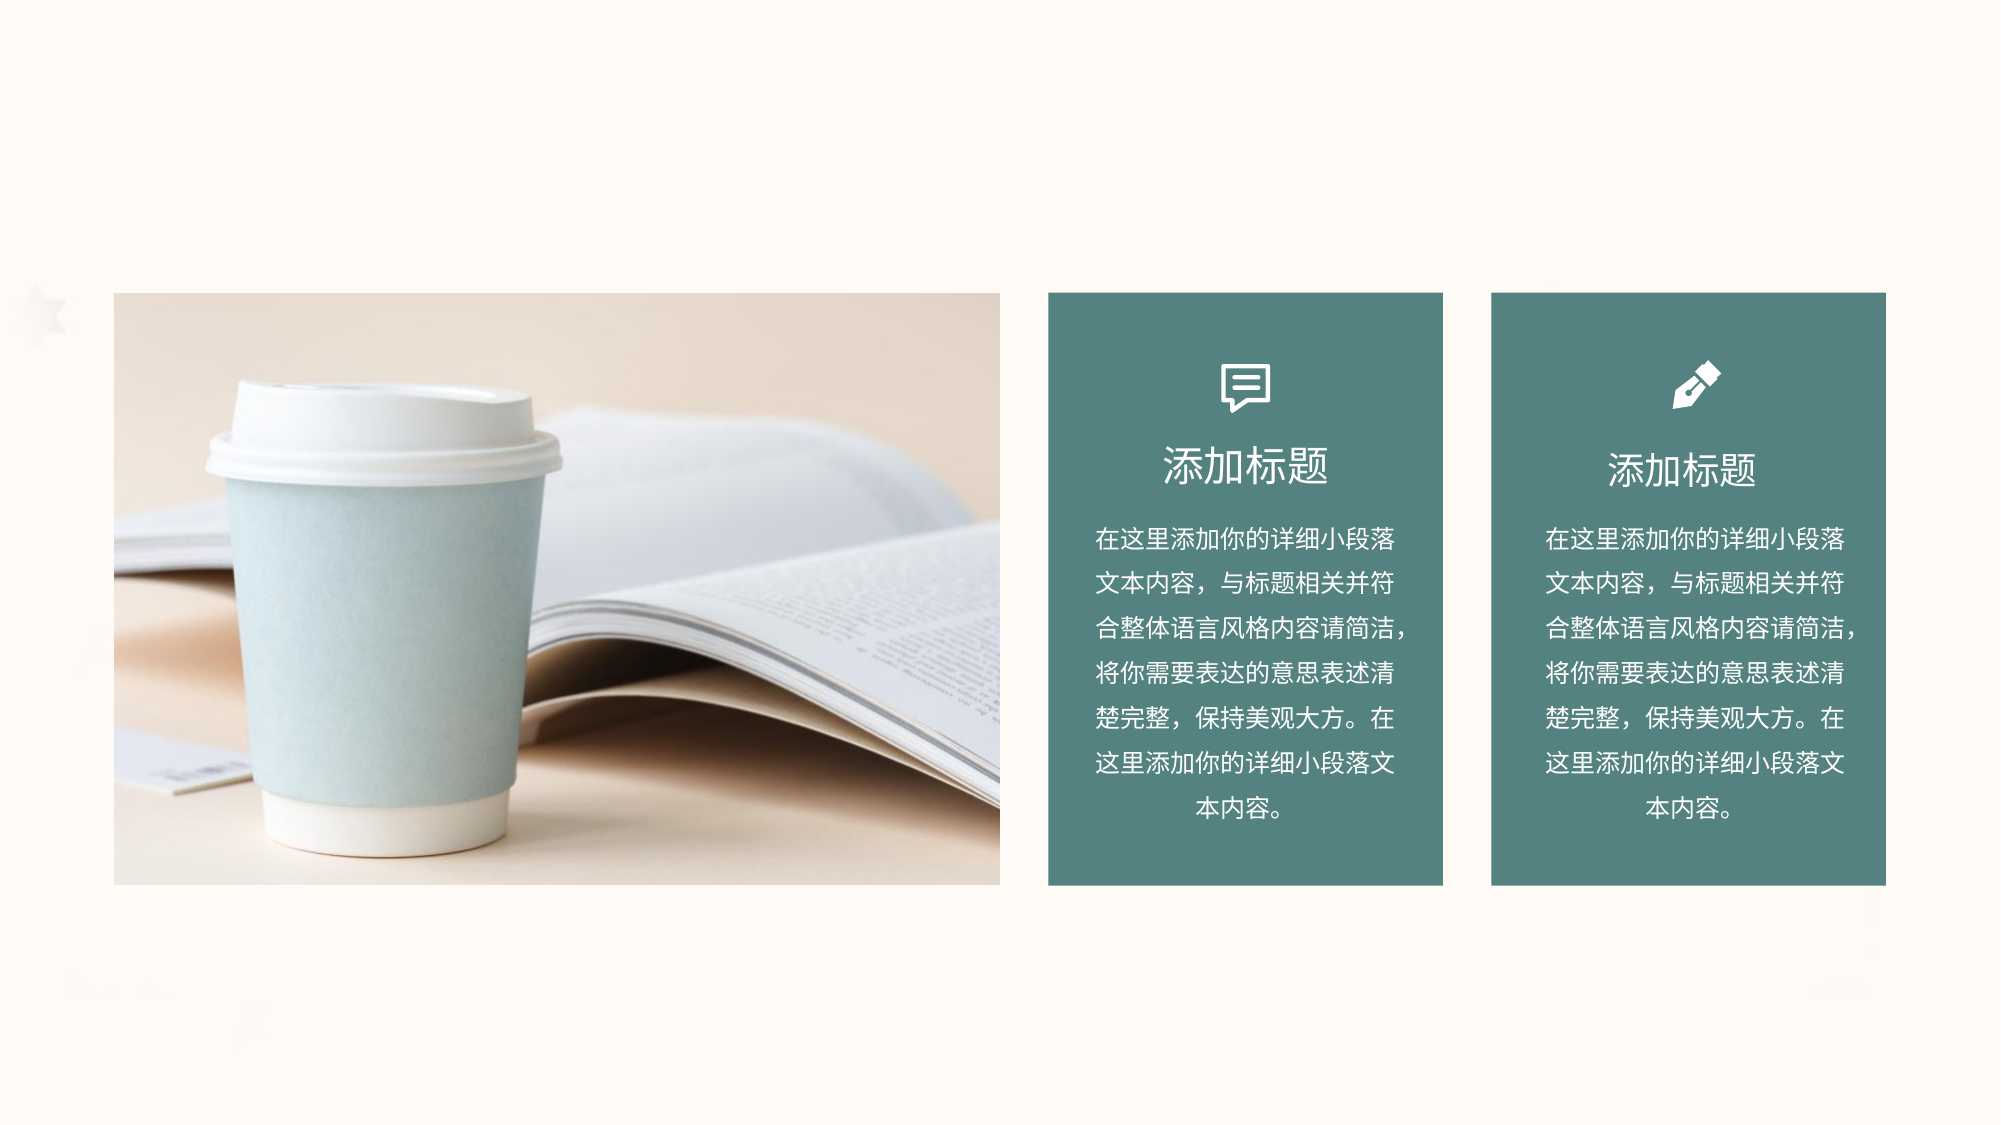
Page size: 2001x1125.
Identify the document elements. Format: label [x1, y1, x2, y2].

picture [0, 0, 2001, 1125]
text_box [1048, 292, 1444, 886]
text_box [1491, 292, 1887, 886]
